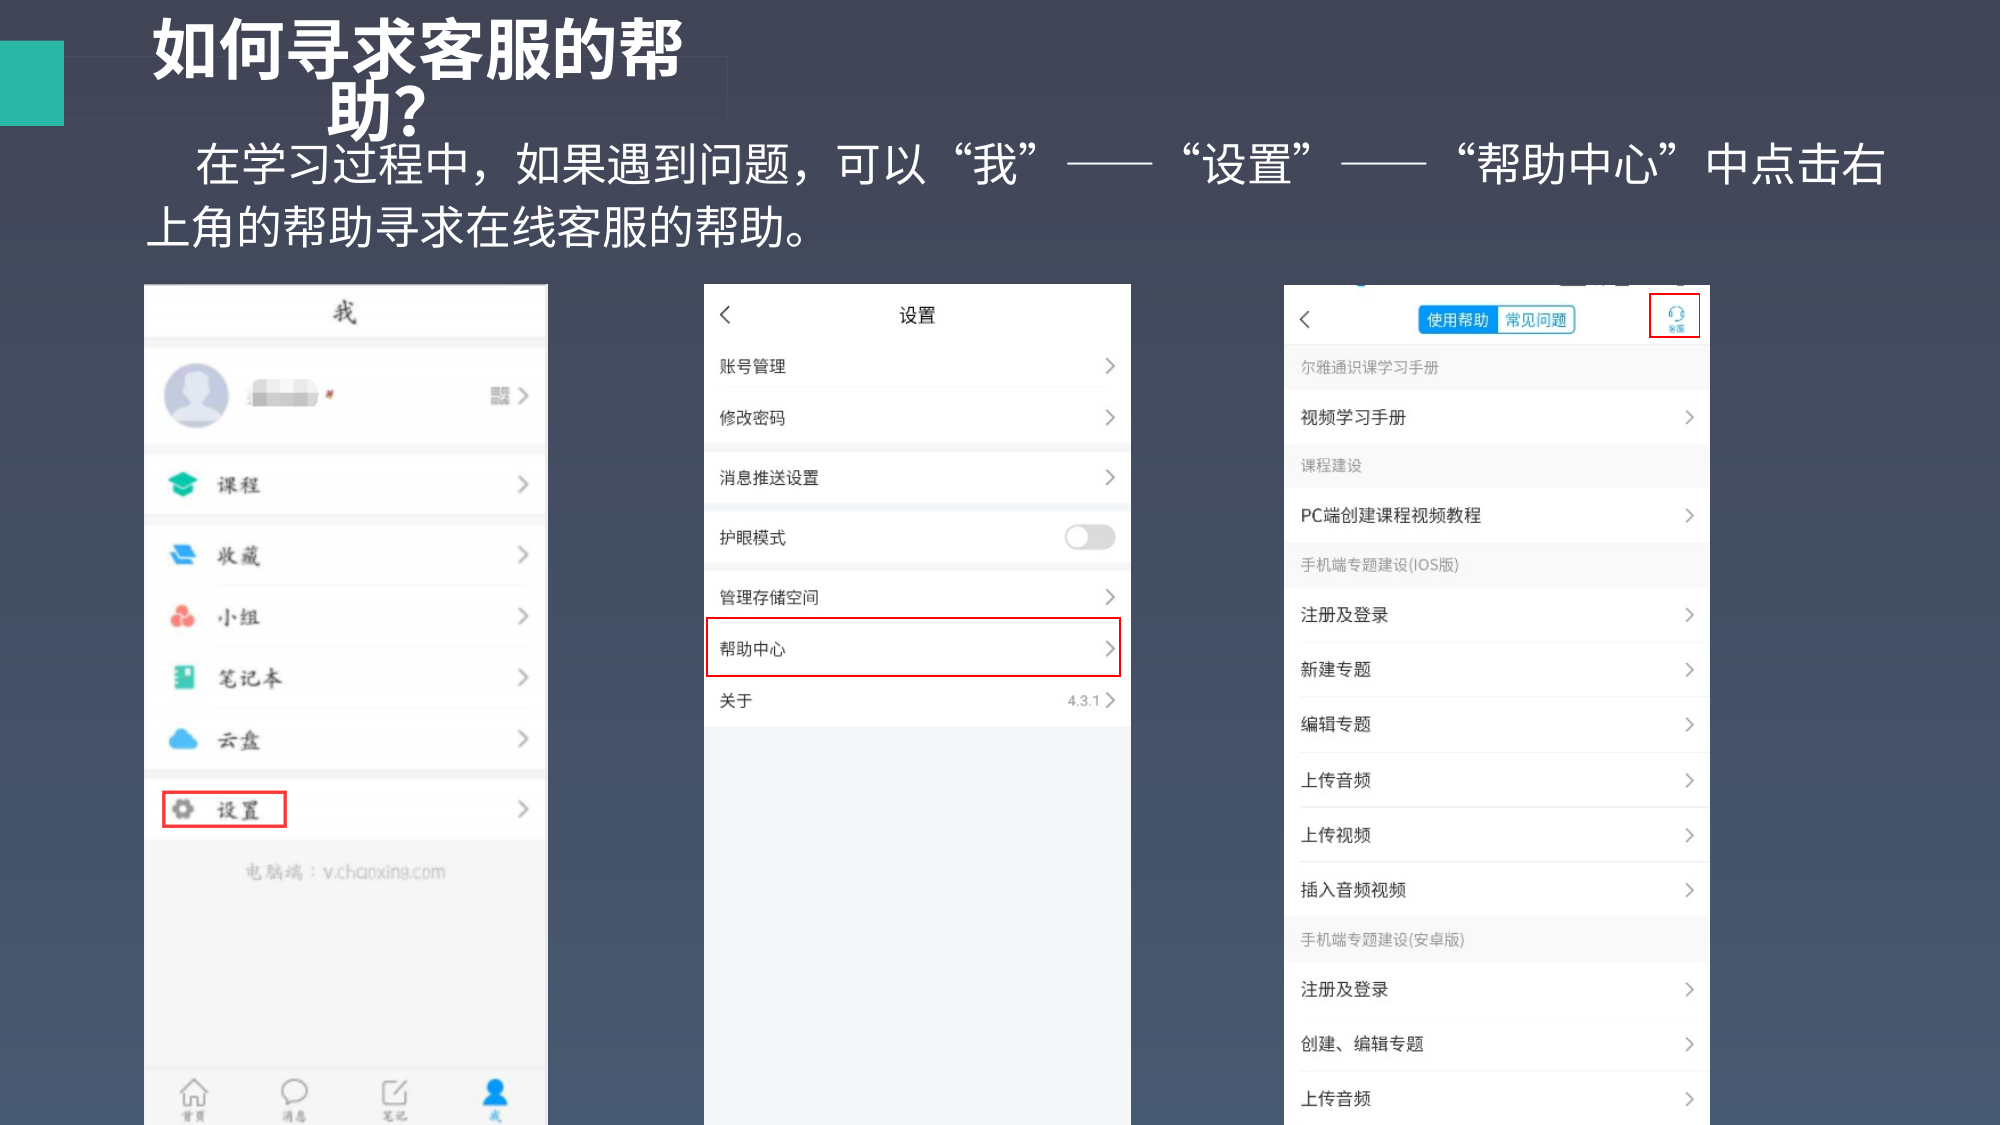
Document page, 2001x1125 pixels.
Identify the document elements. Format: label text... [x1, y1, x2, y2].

text_box [0, 40, 65, 127]
text_box 如何寻求客服的帮助？ [65, 56, 728, 119]
picture [1284, 285, 1710, 1125]
picture [704, 284, 1131, 1125]
picture [144, 284, 548, 1125]
text_box 在学习过程中，如果遇到问题，可以“我”——“设置”——“帮助中心”中点击右上角的帮助寻求在线客服的帮助。 [130, 101, 1904, 281]
